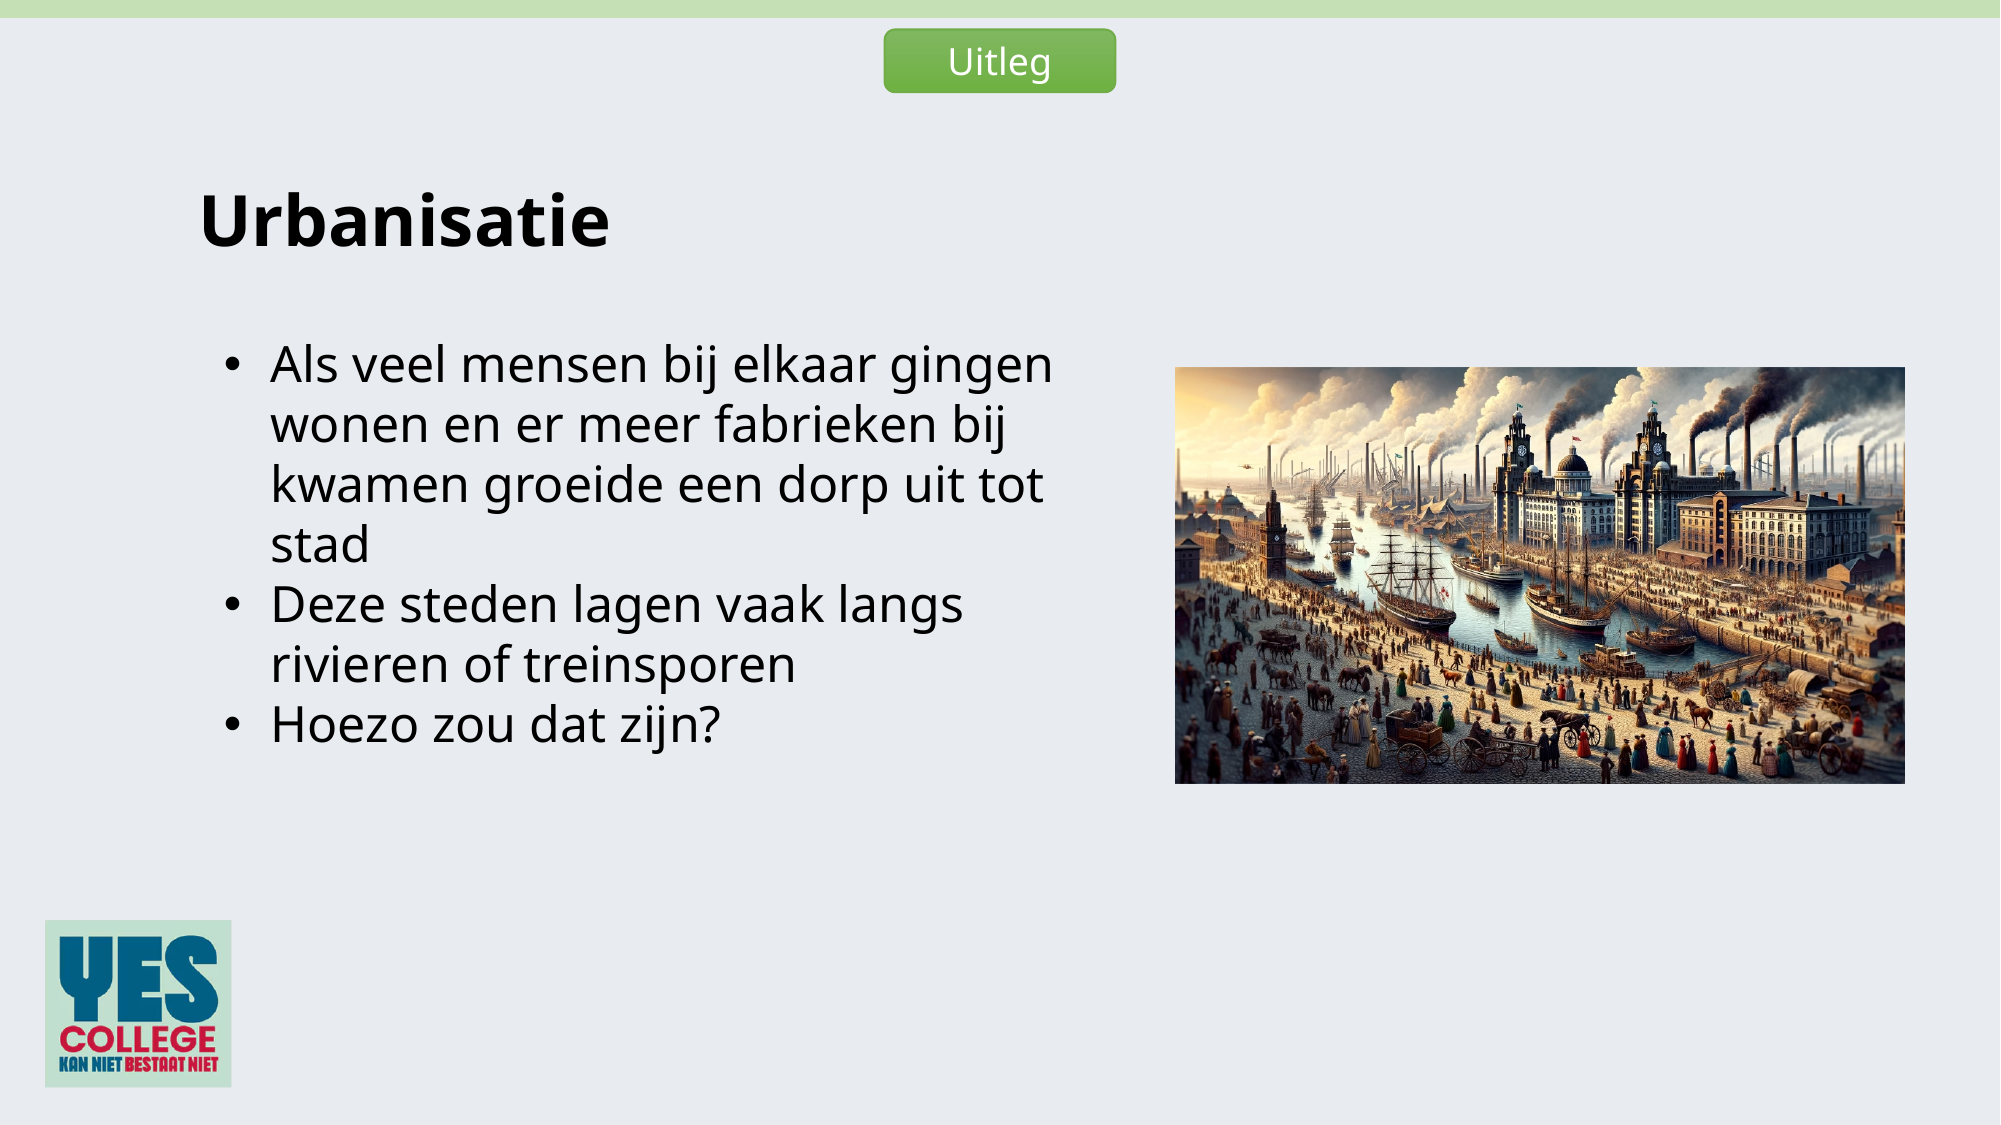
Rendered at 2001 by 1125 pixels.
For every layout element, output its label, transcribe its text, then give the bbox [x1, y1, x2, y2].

picture [0, 913, 356, 1093]
text_box Uitleg [883, 28, 1117, 94]
text_box Urbanisatie [183, 168, 1368, 269]
text_box Als veel mensen bij elkaar gingen wonen en er meer fabrieken bij kwamen groeide een dorp uit tot stad Deze steden lagen vaak langs rivieren of treinsporen Hoezo zou dat zijn? [209, 325, 1079, 821]
text_box [0, 0, 2000, 18]
picture [1175, 366, 1905, 784]
